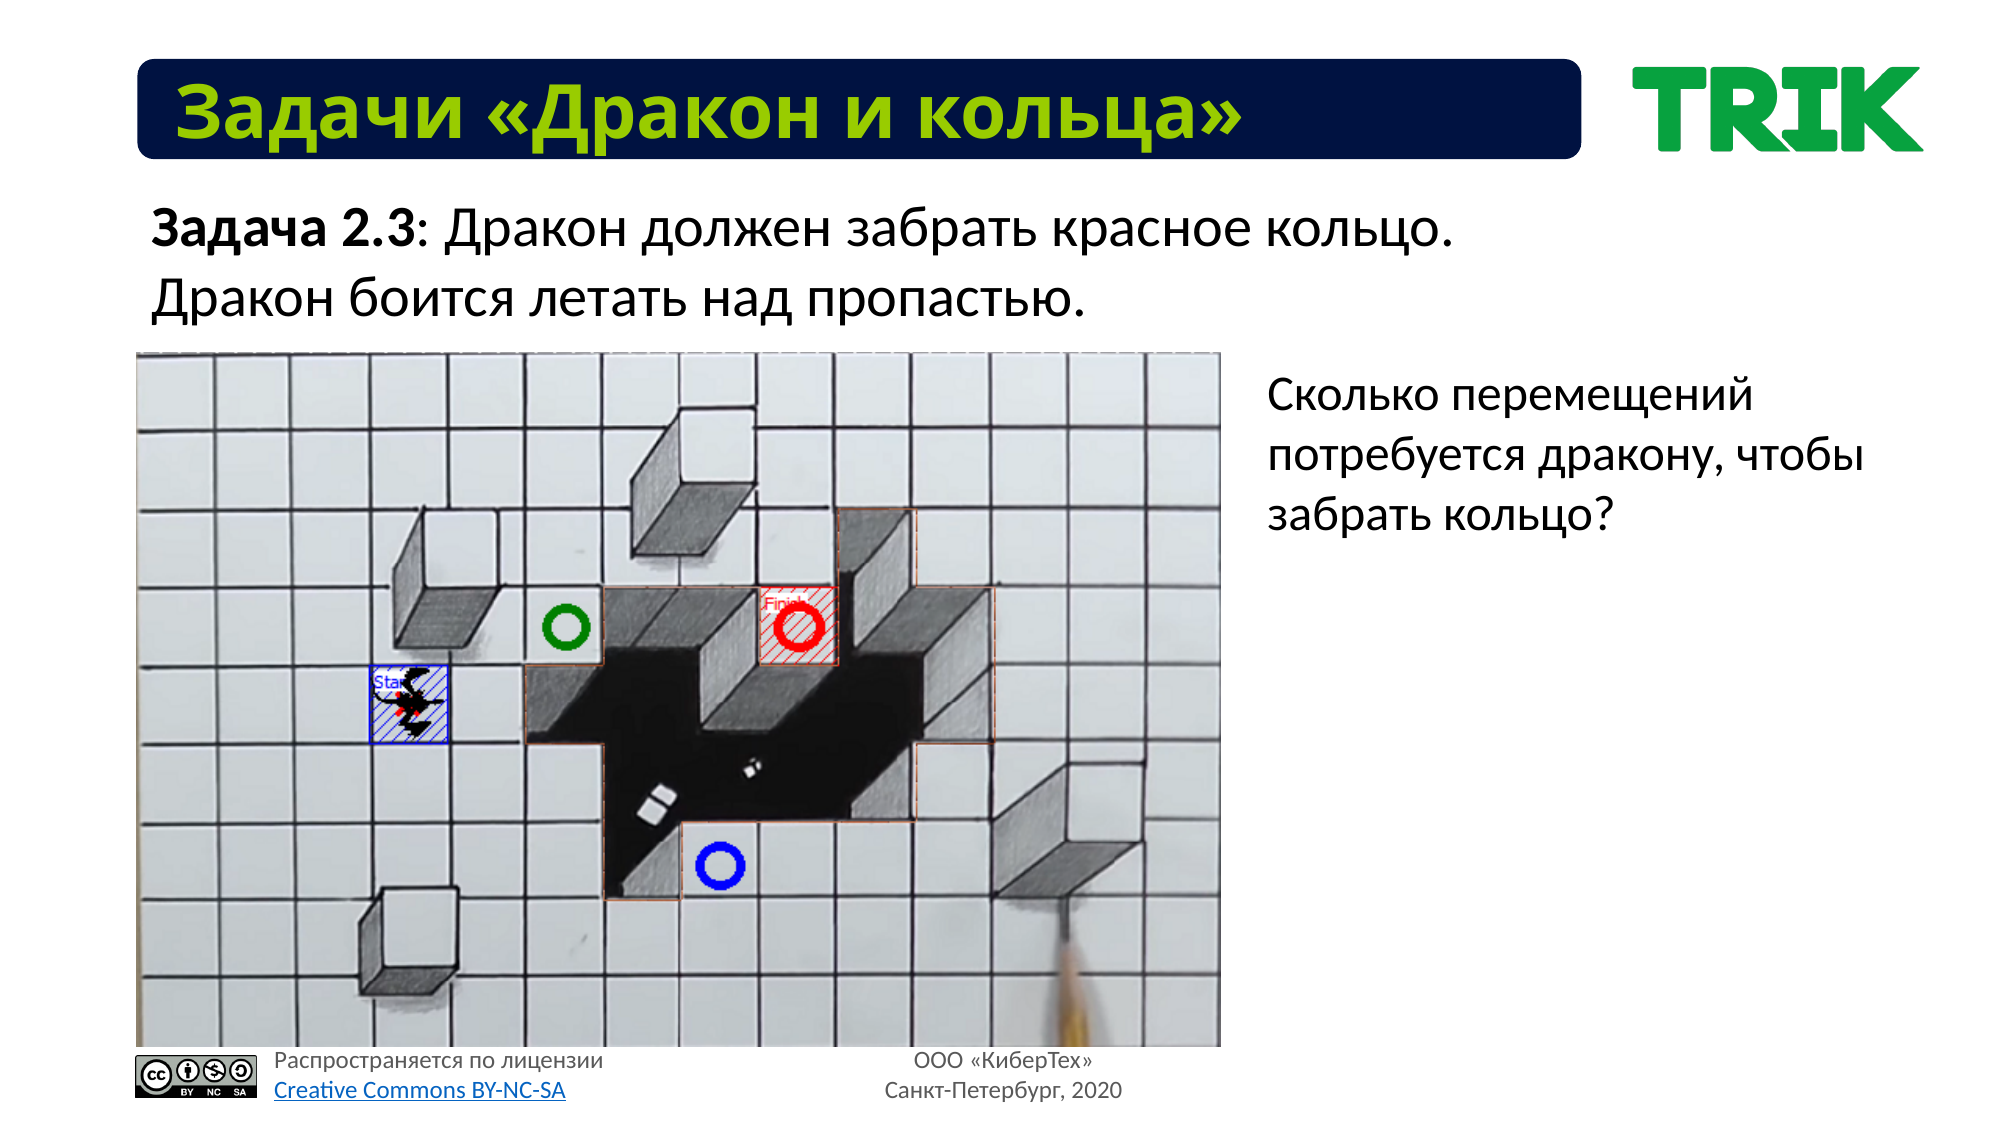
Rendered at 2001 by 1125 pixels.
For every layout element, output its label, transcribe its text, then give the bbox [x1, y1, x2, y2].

text_box Задача 2.3: Дракон должен забрать красное кольцо. Дракон боится летать над пропастью. [136, 180, 1565, 336]
text_box Задачи «Дракон и кольца» [174, 63, 1528, 154]
picture [136, 352, 1222, 1047]
picture [135, 1055, 257, 1098]
text_box Сколько перемещений потребуется дракону, чтобы забрать кольцо? [1252, 352, 1958, 548]
picture [1631, 64, 1924, 154]
